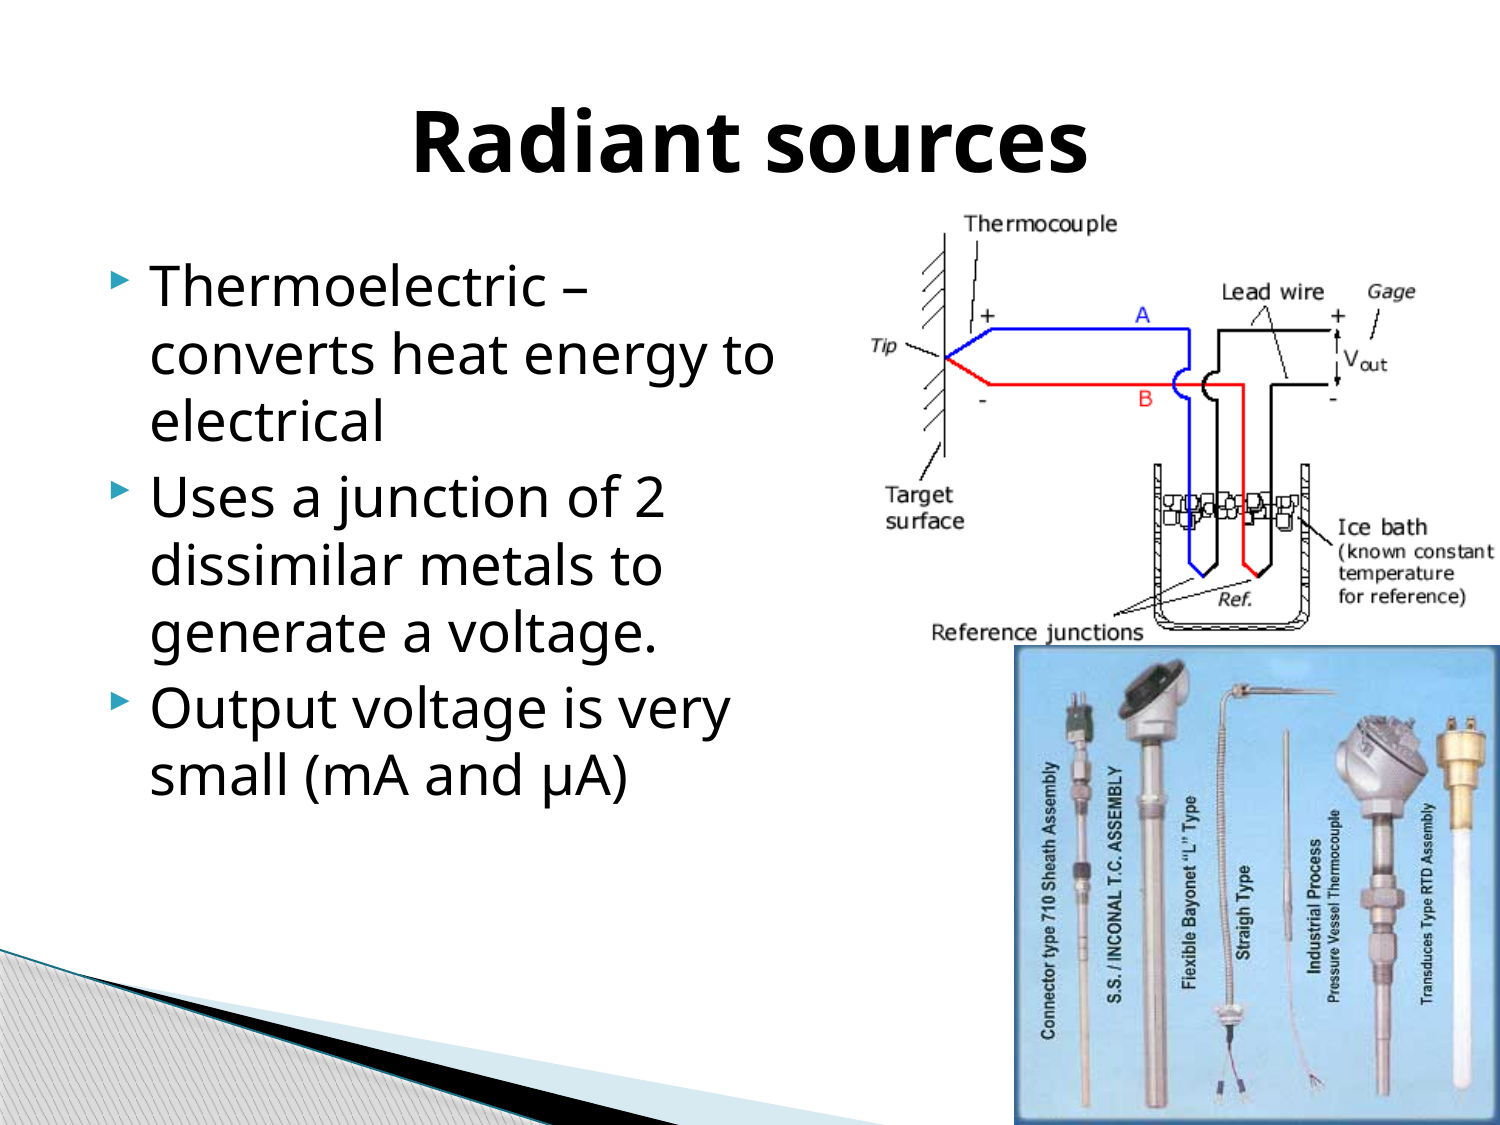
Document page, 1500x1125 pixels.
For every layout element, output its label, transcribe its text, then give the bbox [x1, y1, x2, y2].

title Radiant sources [75, 45, 1425, 233]
picture [870, 210, 1500, 1125]
list Thermoelectric – converts heat energy to electrical Uses a junction of 2 dissimilar metals to generate a voltage. Output voltage is very small (mA and µA) [75, 243, 844, 986]
